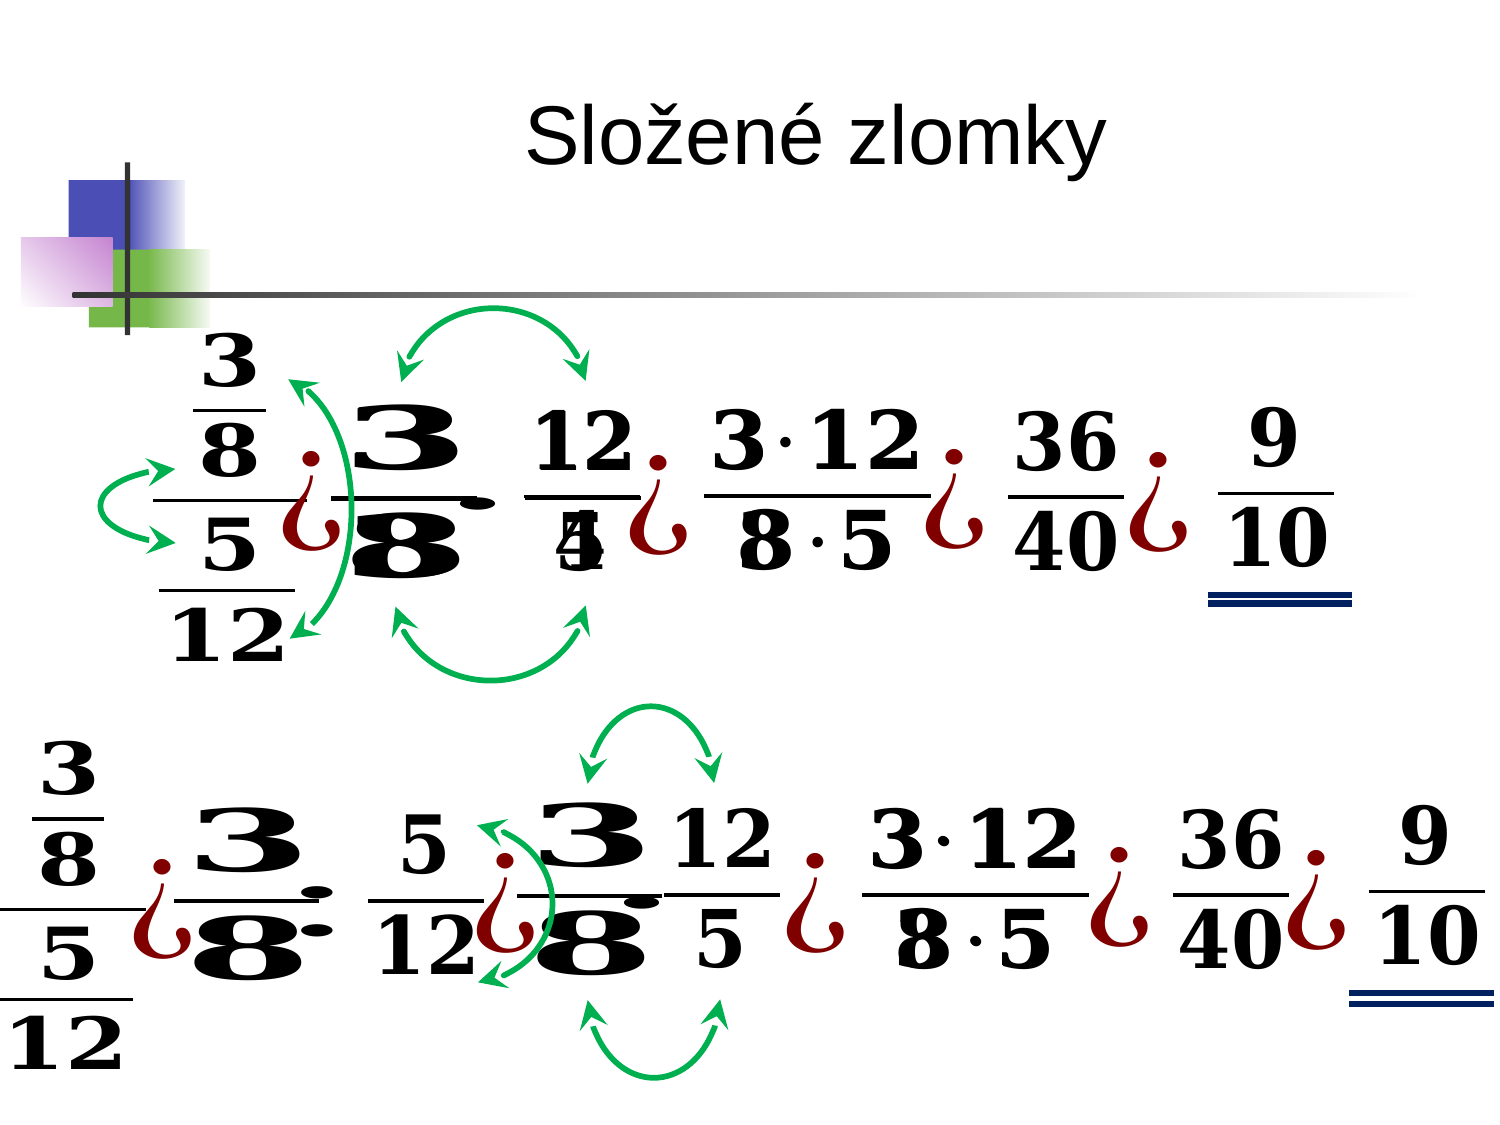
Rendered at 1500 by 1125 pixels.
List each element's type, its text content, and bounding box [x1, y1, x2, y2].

text_box Složené zlomky [262, 74, 1370, 189]
text_box [391, 593, 590, 681]
text_box [466, 819, 553, 988]
text_box [580, 706, 721, 792]
text_box [581, 990, 727, 1078]
text_box [397, 308, 590, 394]
text_box [271, 379, 352, 639]
text_box [100, 460, 181, 552]
